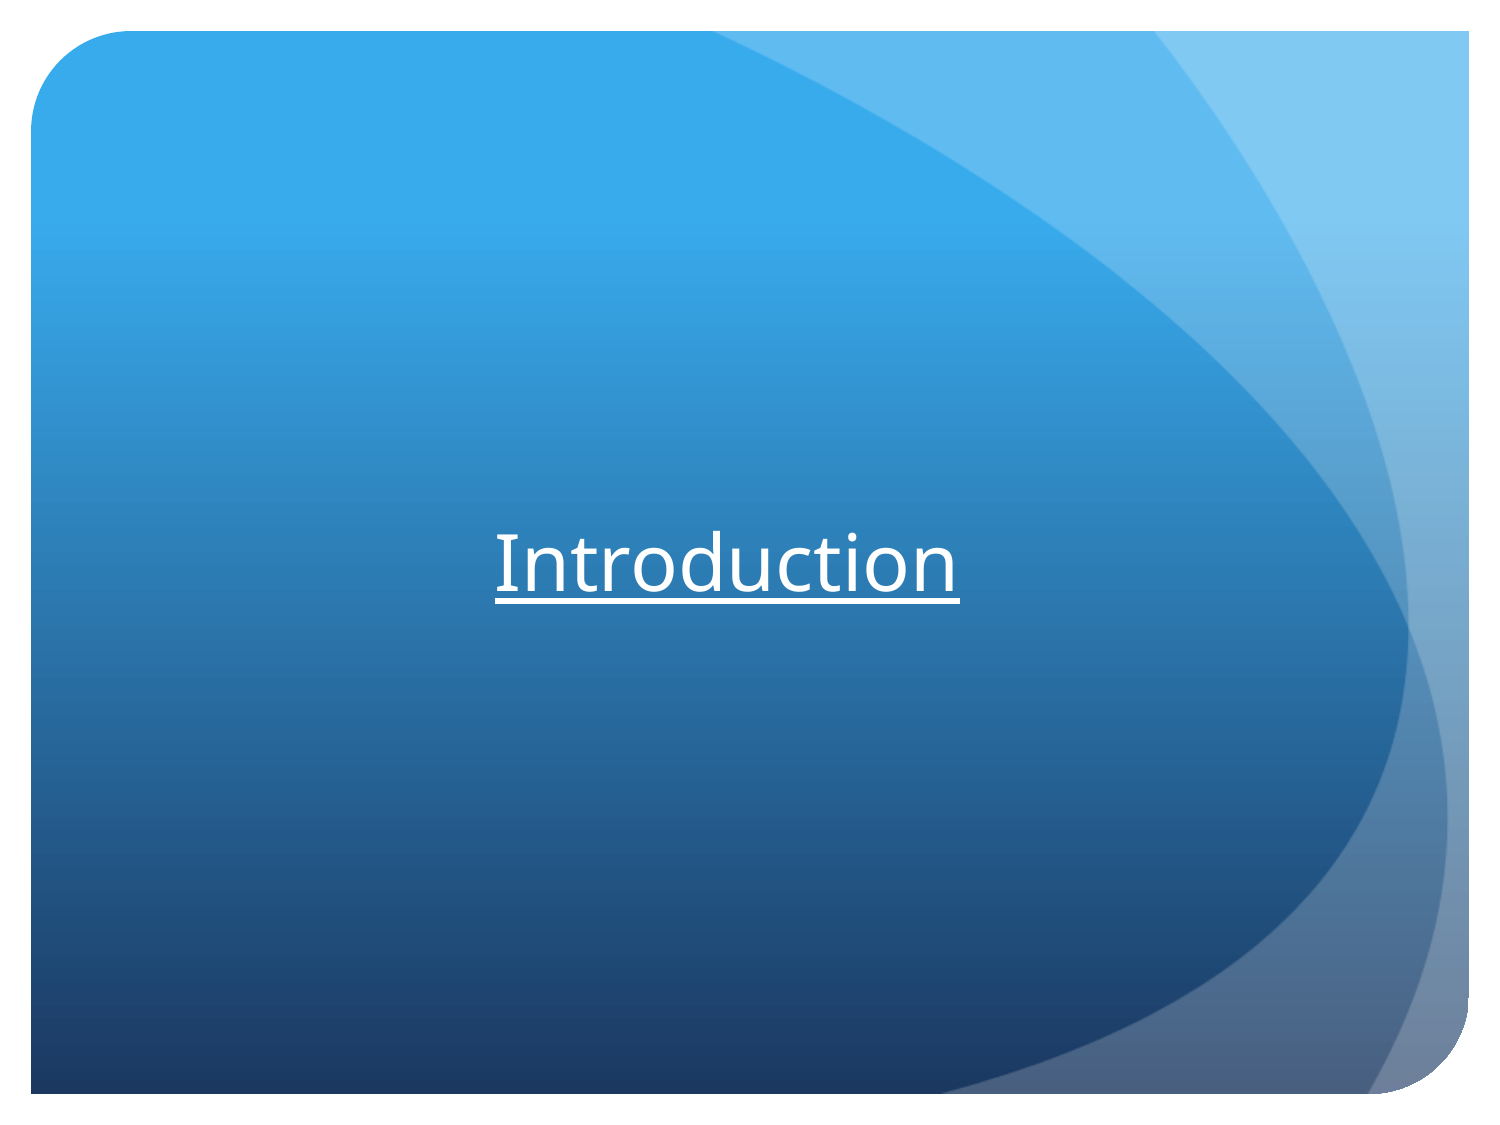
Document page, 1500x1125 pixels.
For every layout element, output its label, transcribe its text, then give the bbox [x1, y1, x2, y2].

picture [24, 30, 1473, 1094]
title Introduction [479, 0, 1500, 616]
